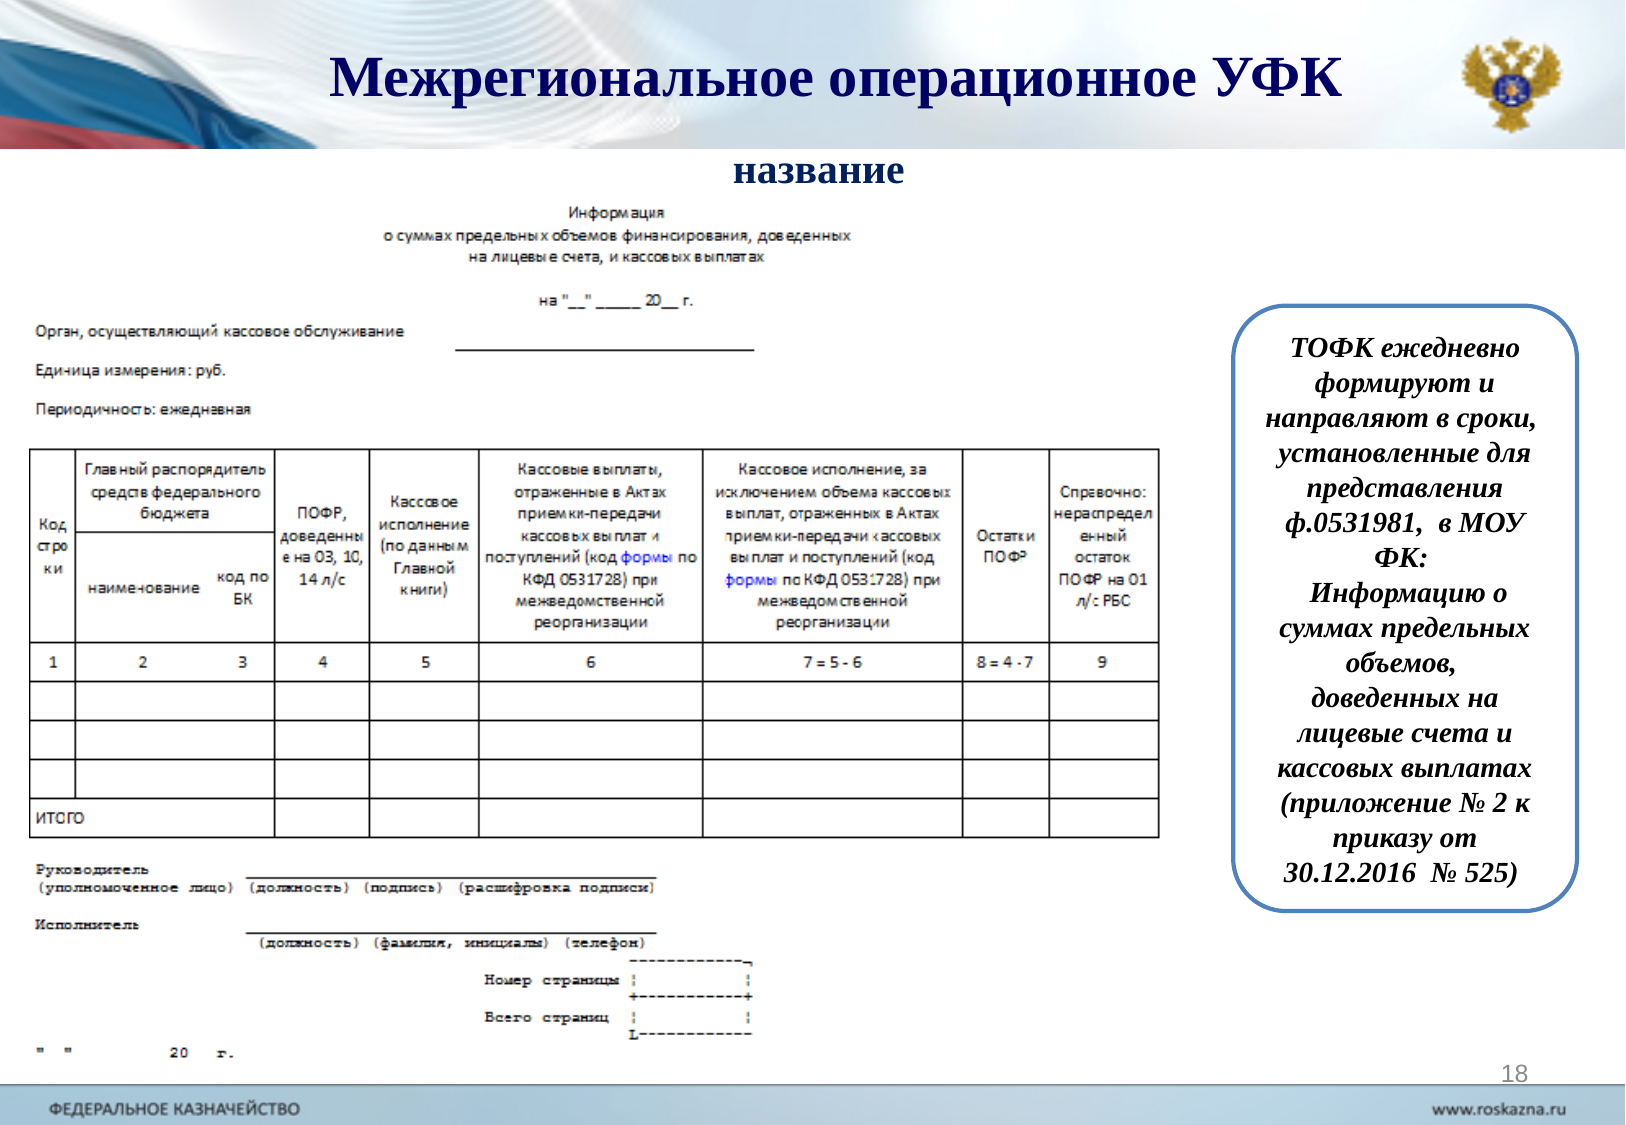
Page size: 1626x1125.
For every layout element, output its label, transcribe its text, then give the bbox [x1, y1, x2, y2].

picture [0, 1084, 1625, 1125]
picture [0, 0, 1625, 150]
slide_number 18 [1164, 1042, 1544, 1083]
text_box ТОФК ежедневно формируют и направляют в сроки, установленные для представления ф.0531981, в МОУ ФК: Информацию о суммах предельных объемов, доведенных на лицевые счета и кассовых выплатах (приложение № 2 к приказу от 30.12.2016 № 525) [1231, 303, 1580, 914]
picture [29, 202, 1204, 1061]
text_box название [29, 160, 1600, 200]
